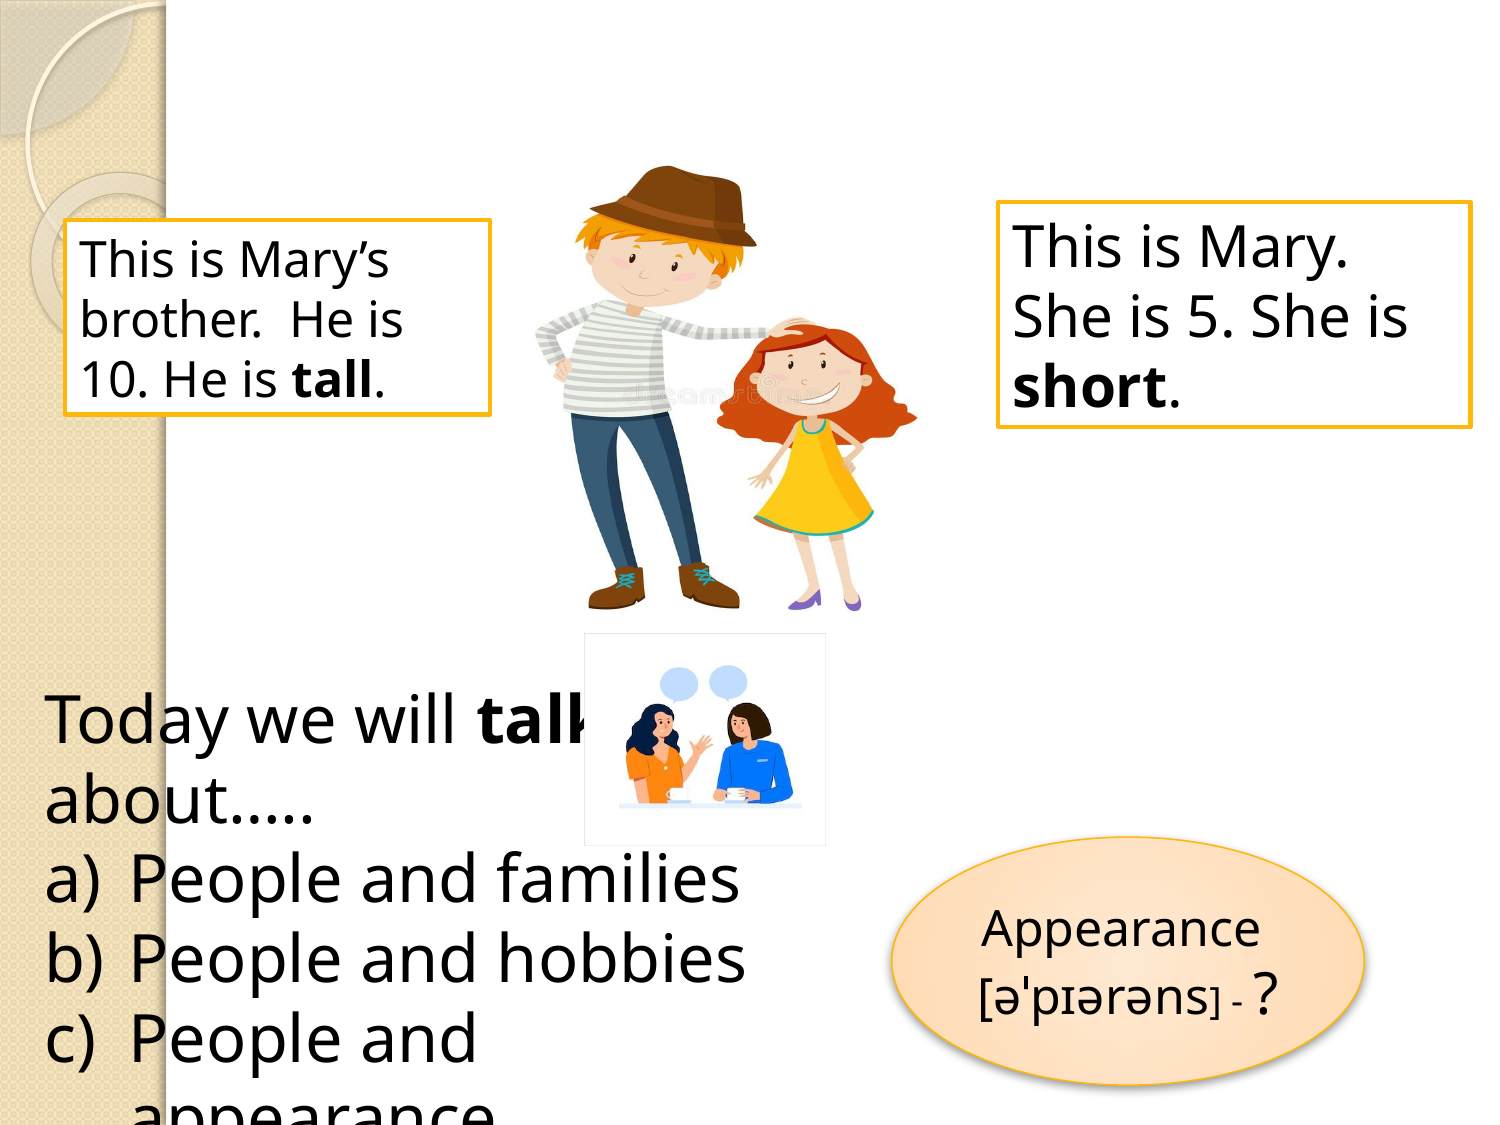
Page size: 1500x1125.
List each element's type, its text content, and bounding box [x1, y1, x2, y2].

text_box This is Mary. She is 5. She is short. [996, 200, 1473, 429]
text_box Today we will talk about….. People and families People and hobbies People and appearance [29, 669, 798, 1125]
text_box This is Mary’s brother. He is 10. He is tall. [63, 218, 492, 417]
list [525, 160, 928, 617]
text_box Appearance [əˈpɪərəns] - ? [890, 836, 1365, 1086]
picture [584, 633, 826, 847]
